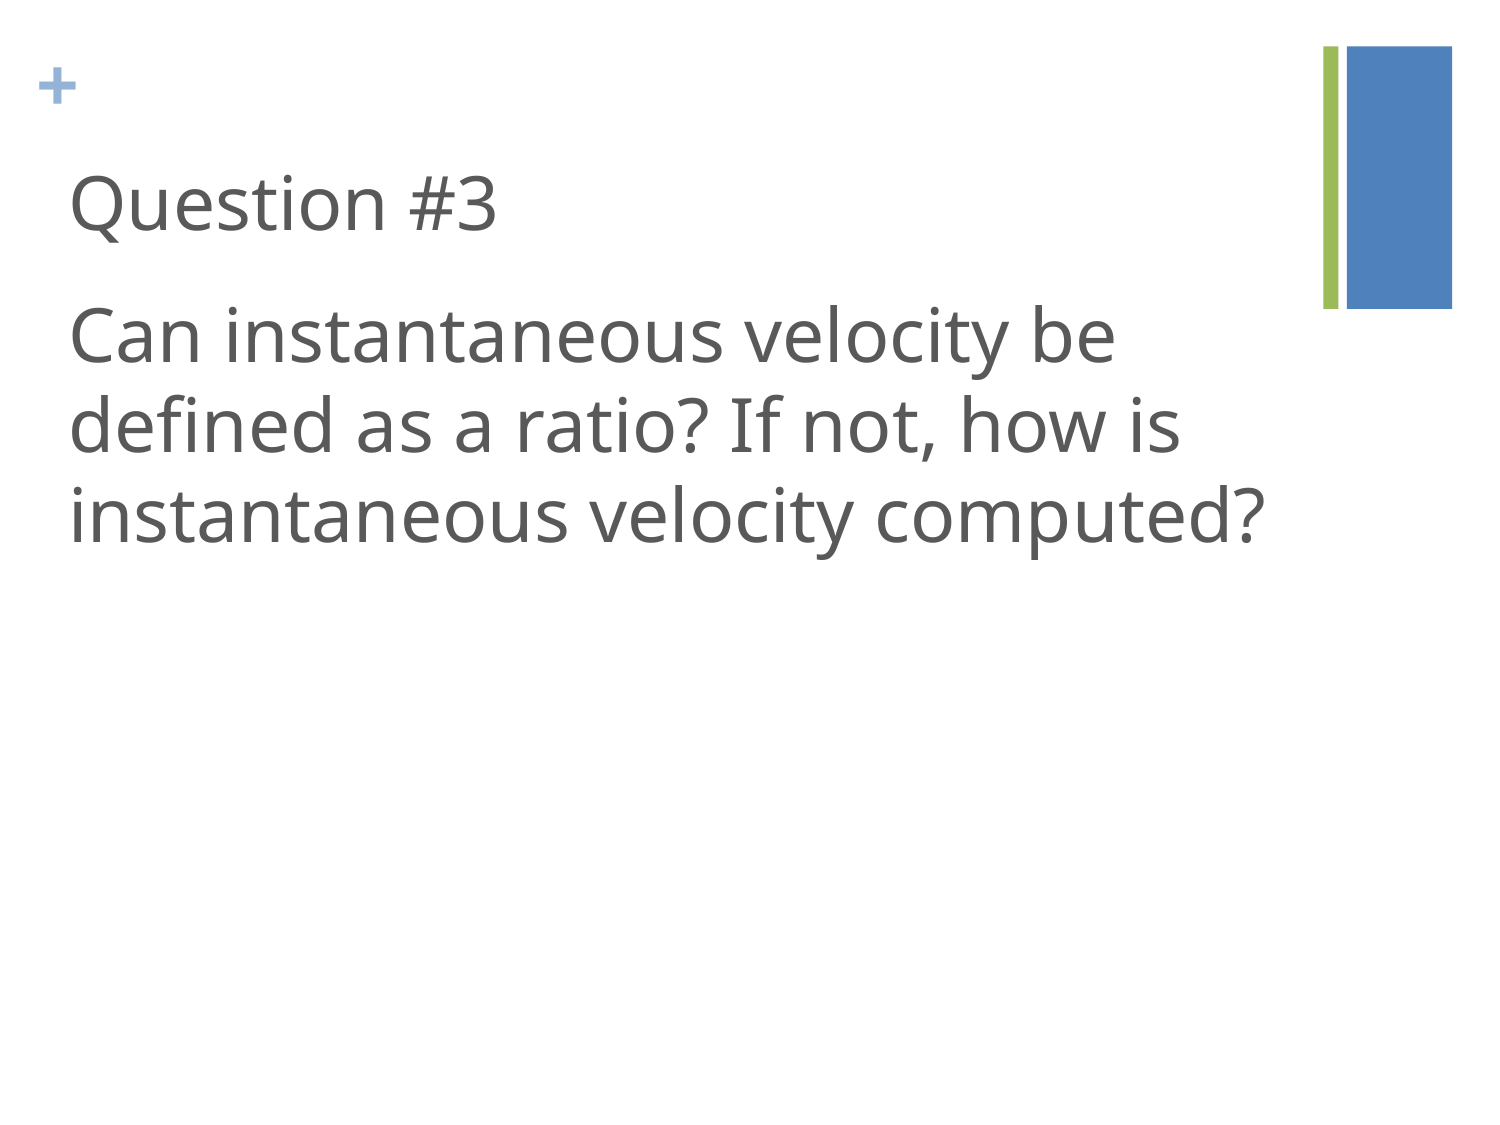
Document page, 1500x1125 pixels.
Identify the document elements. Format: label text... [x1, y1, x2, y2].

list Question #3 Can instantaneous velocity be defined as a ratio? If not, how is instantaneous velocity computed? [53, 147, 1293, 828]
